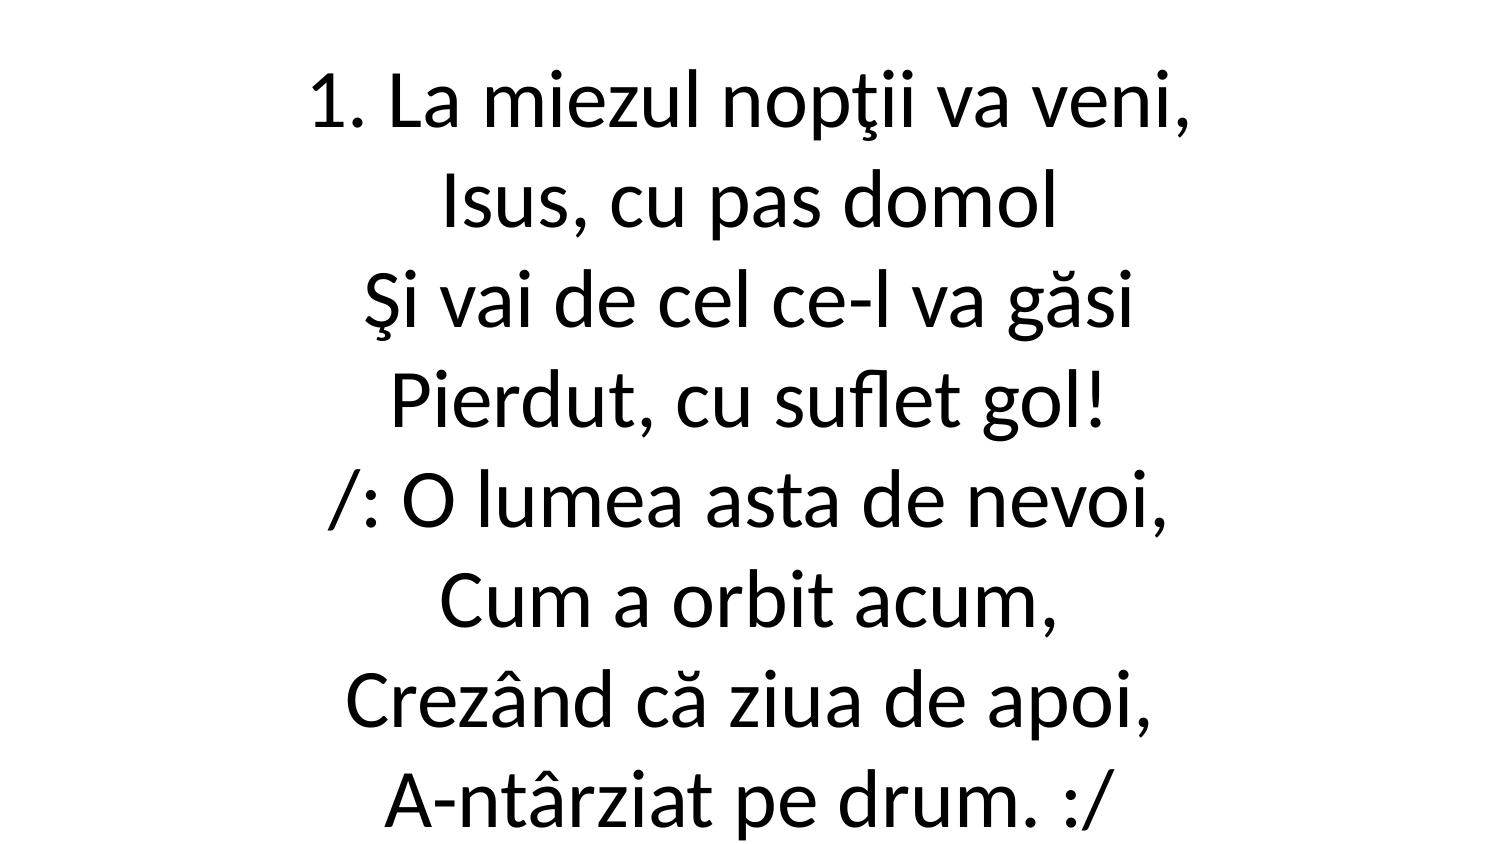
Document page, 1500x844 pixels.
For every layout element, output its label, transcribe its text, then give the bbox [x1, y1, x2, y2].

text_box 1. La miezul nopţii va veni, Isus, cu pas domol Şi vai de cel ce-l va găsi Pierdut, cu suflet gol! /: O lumea asta de nevoi, Cum a orbit acum, Crezând că ziua de apoi, A-ntârziat pe drum. :/ [290, 0, 1210, 844]
